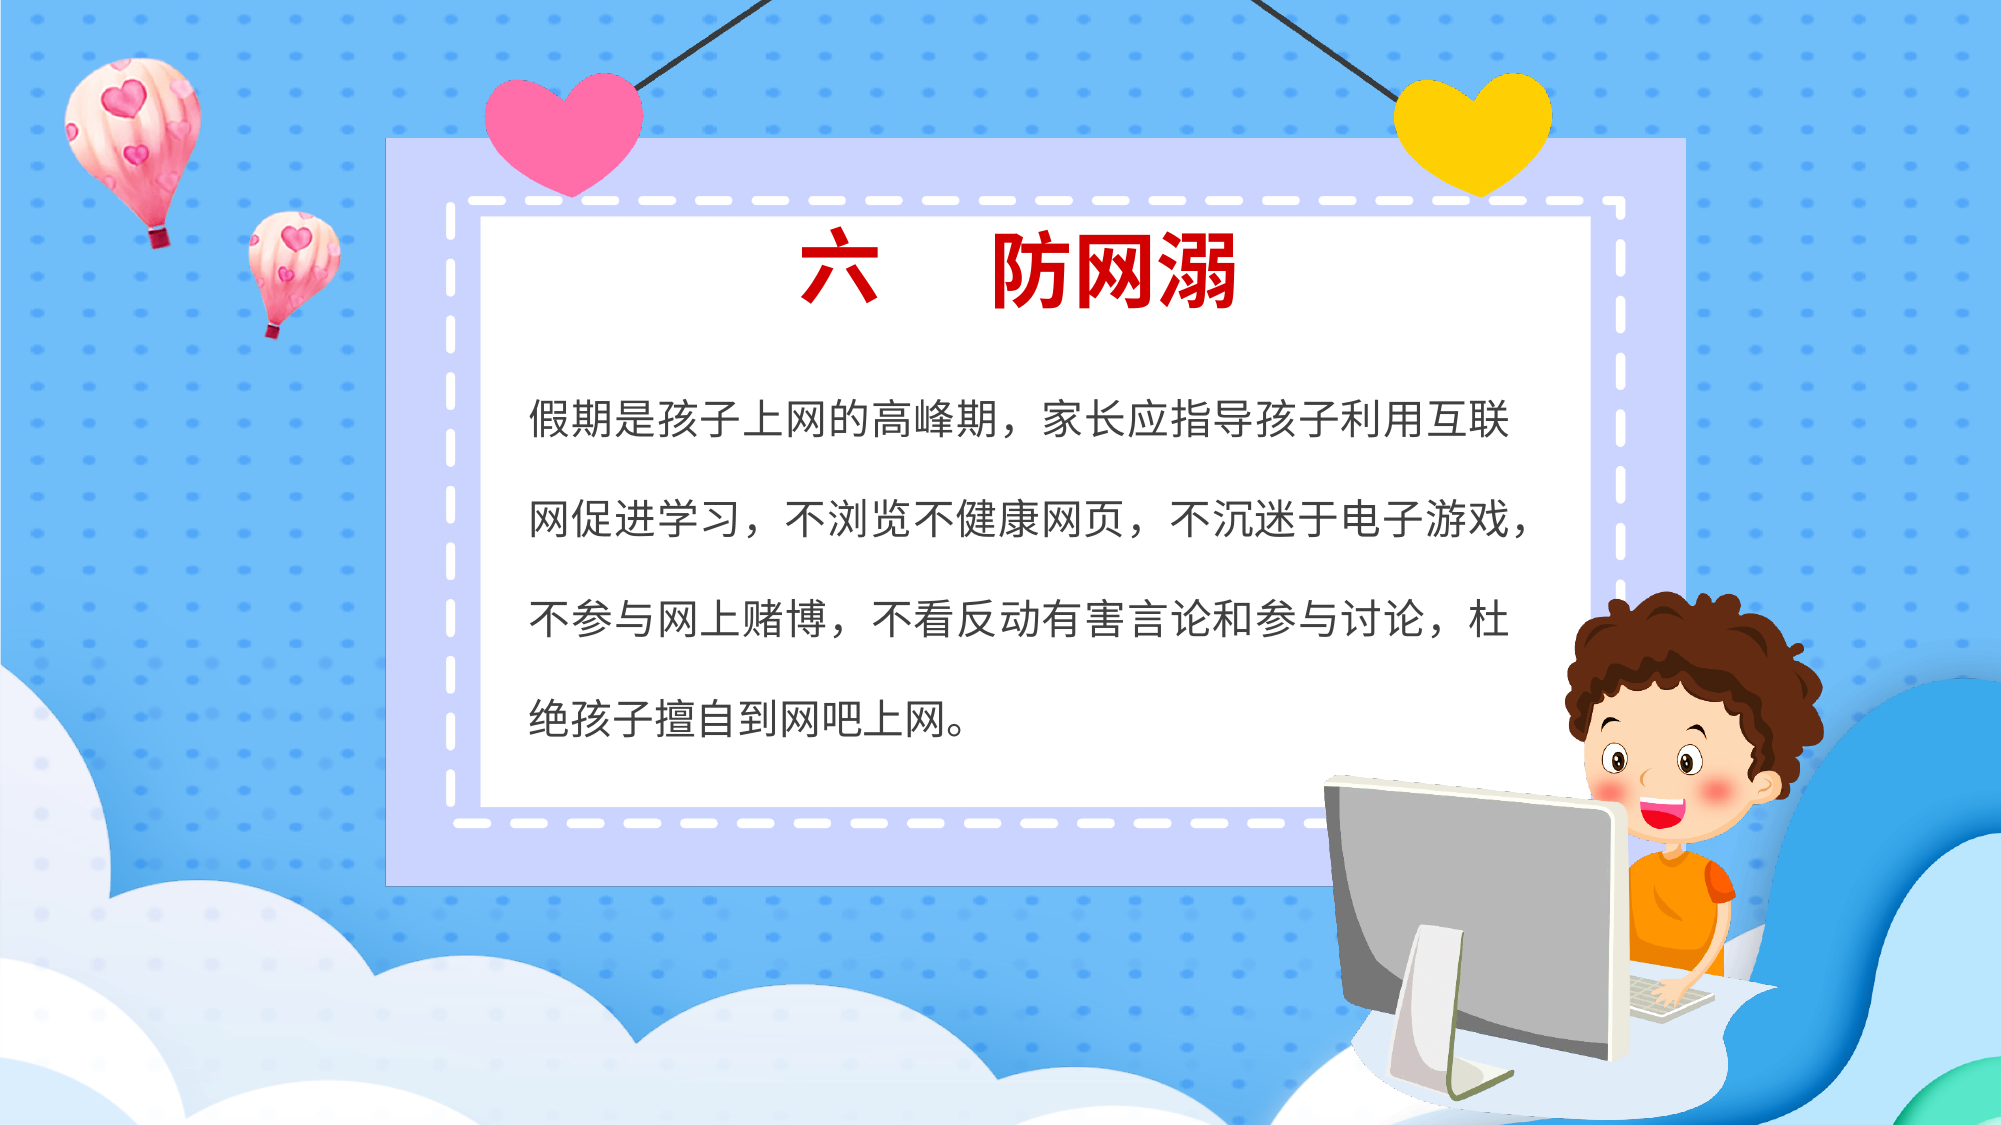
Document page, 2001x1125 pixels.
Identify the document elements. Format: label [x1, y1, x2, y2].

picture [0, 0, 2001, 1125]
text_box [783, 207, 1267, 328]
